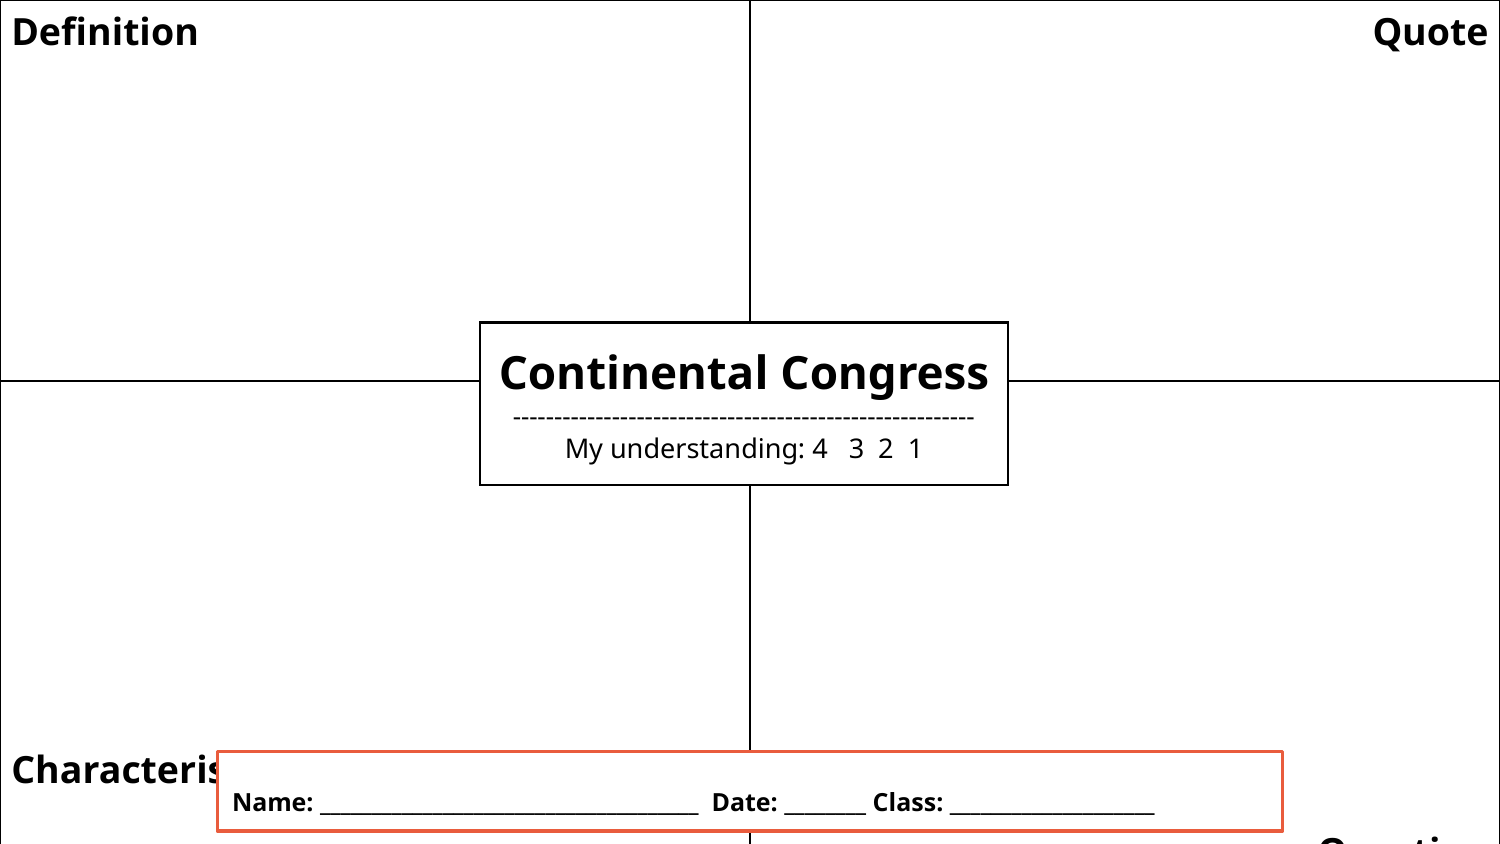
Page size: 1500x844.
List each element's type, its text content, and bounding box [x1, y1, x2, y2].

table_cell Characteristics [1, 382, 749, 844]
table_header Definition [1, 1, 749, 380]
text_box Continental Congress -------------------------------------------------------- My understanding: 4 3 2 1 [480, 322, 1008, 486]
table_header Quote [751, 1, 1499, 380]
table_cell Question [751, 382, 1499, 844]
text_box Name: _____________________________________ Date: ________ Class: ____________________ [217, 751, 1283, 832]
